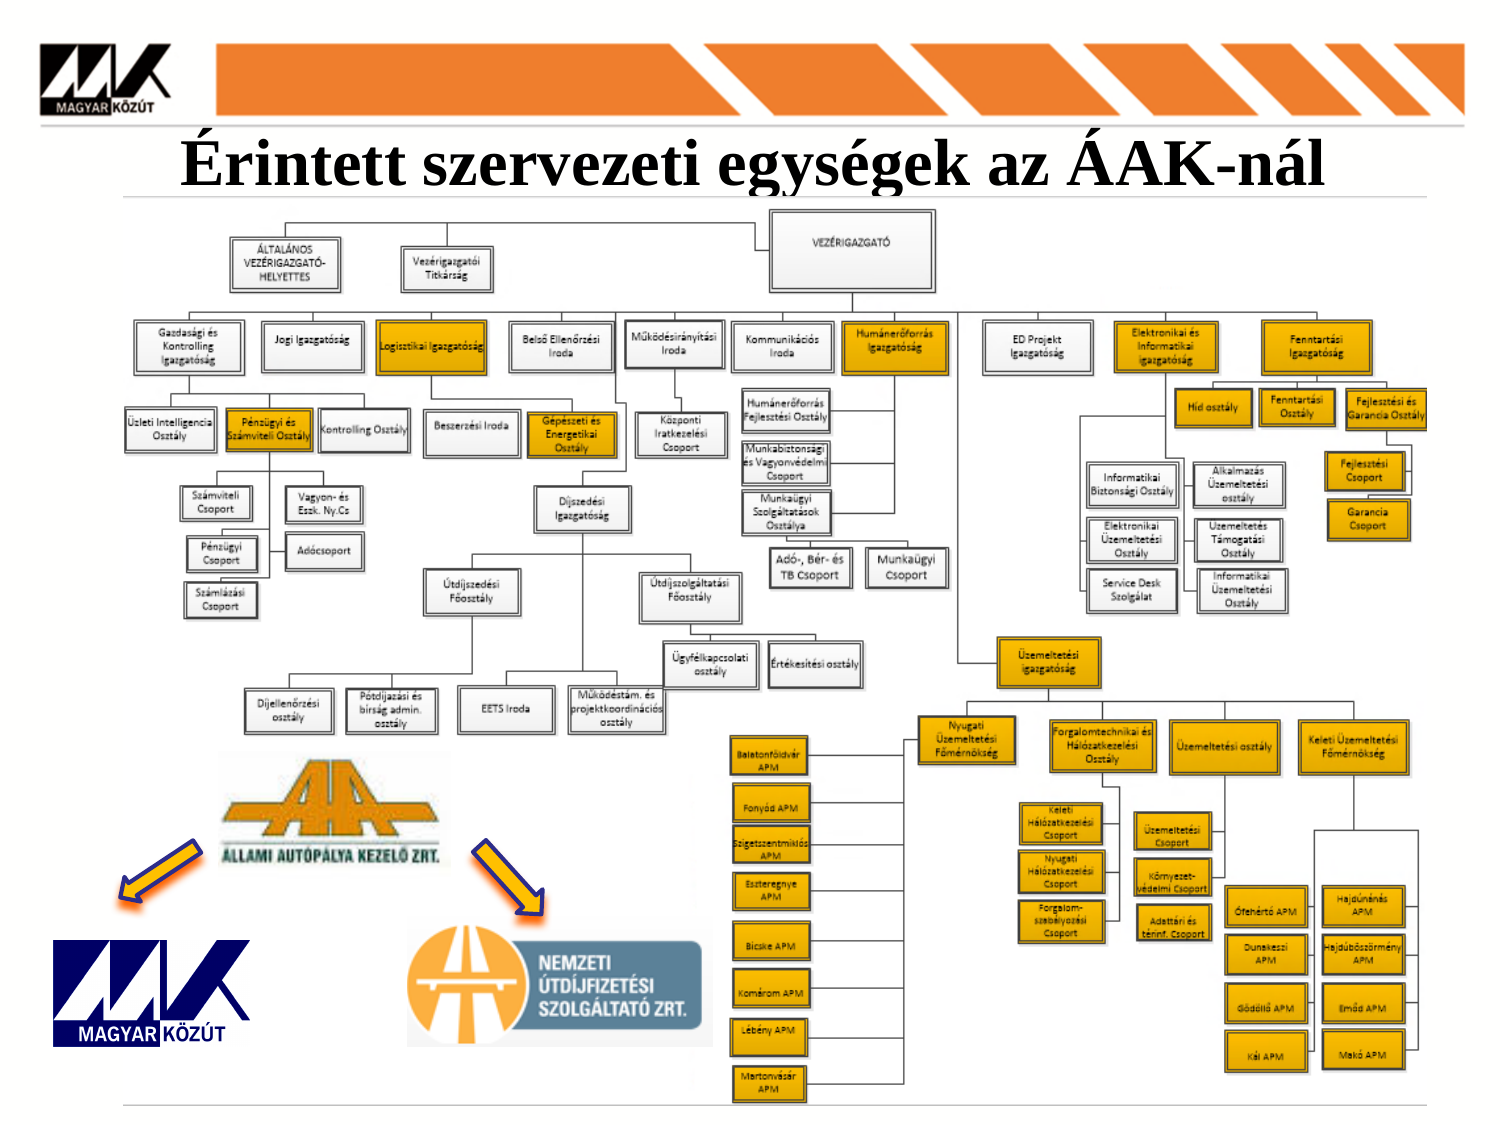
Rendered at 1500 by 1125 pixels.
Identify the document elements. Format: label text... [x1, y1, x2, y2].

picture [0, 0, 1500, 1125]
text_box Érintett szervezeti egységek az ÁAK-nál [45, 111, 1463, 206]
